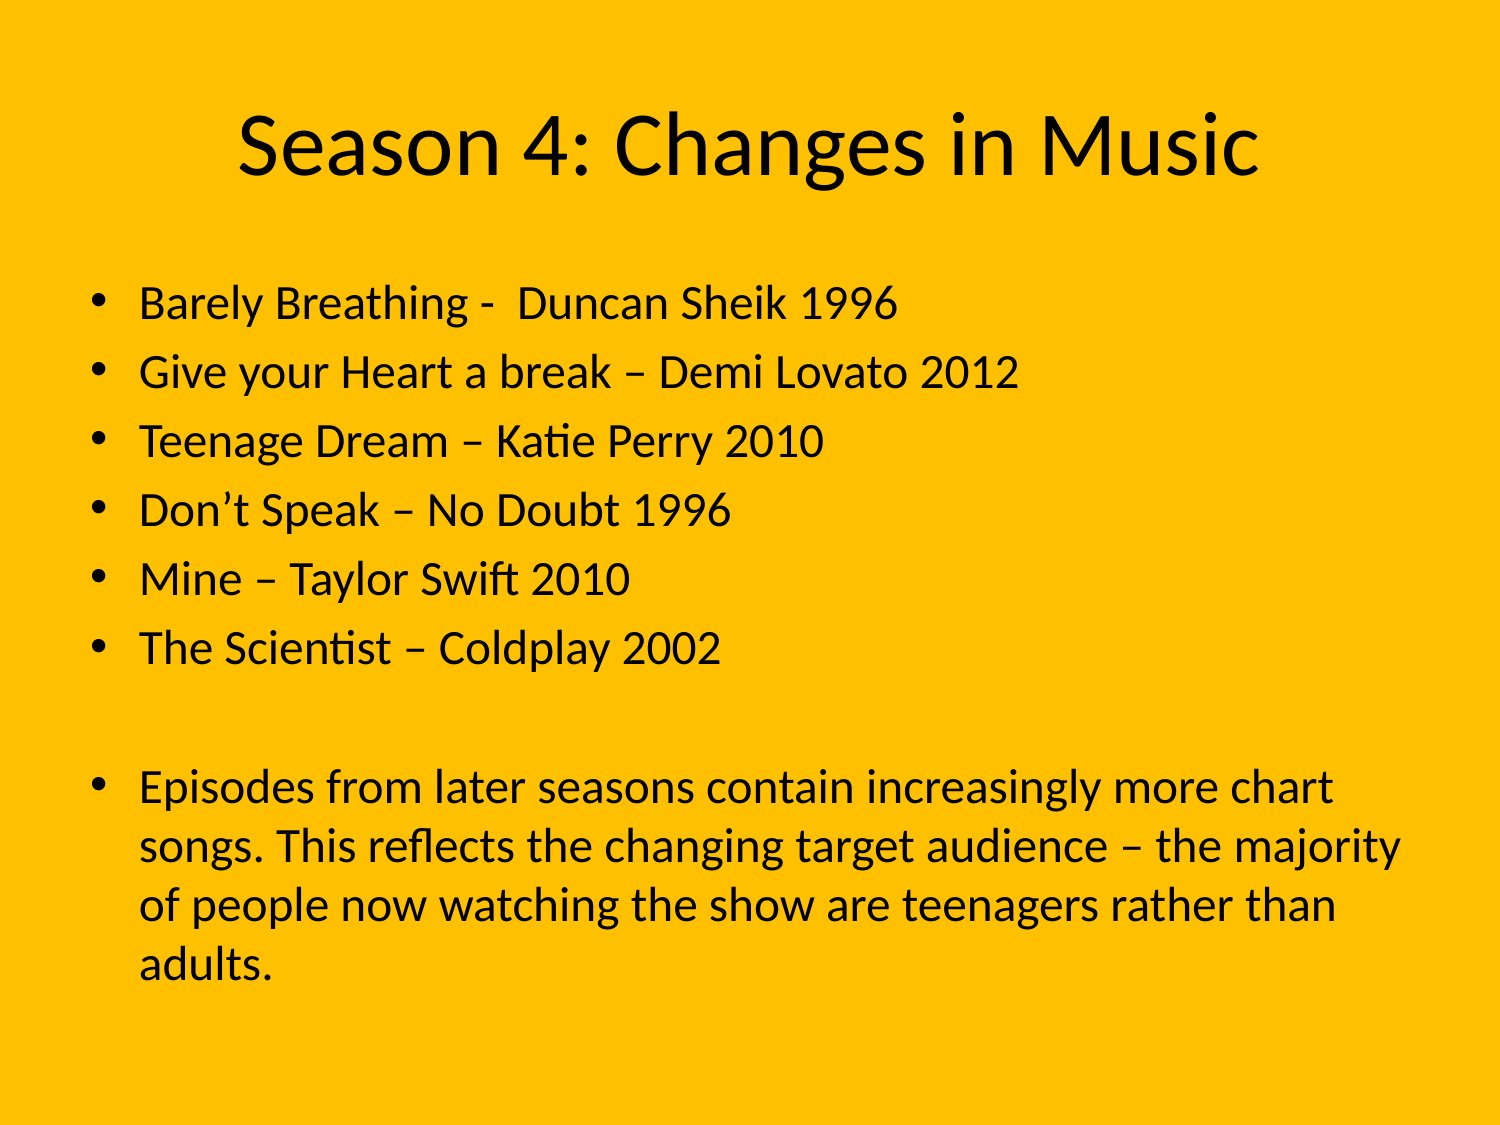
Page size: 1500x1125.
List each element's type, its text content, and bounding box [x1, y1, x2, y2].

title Season 4: Changes in Music [75, 45, 1425, 233]
list Barely Breathing - Duncan Sheik 1996 Give your Heart a break – Demi Lovato 2012 Teenage Dream – Katie Perry 2010 Don’t Speak – No Doubt 1996 Mine – Taylor Swift 2010 The Scientist – Coldplay 2002 Episodes from later seasons contain increasingly more chart songs. This reflects the changing target audience – the majority of people now watching the show are teenagers rather than adults. [75, 262, 1425, 1005]
